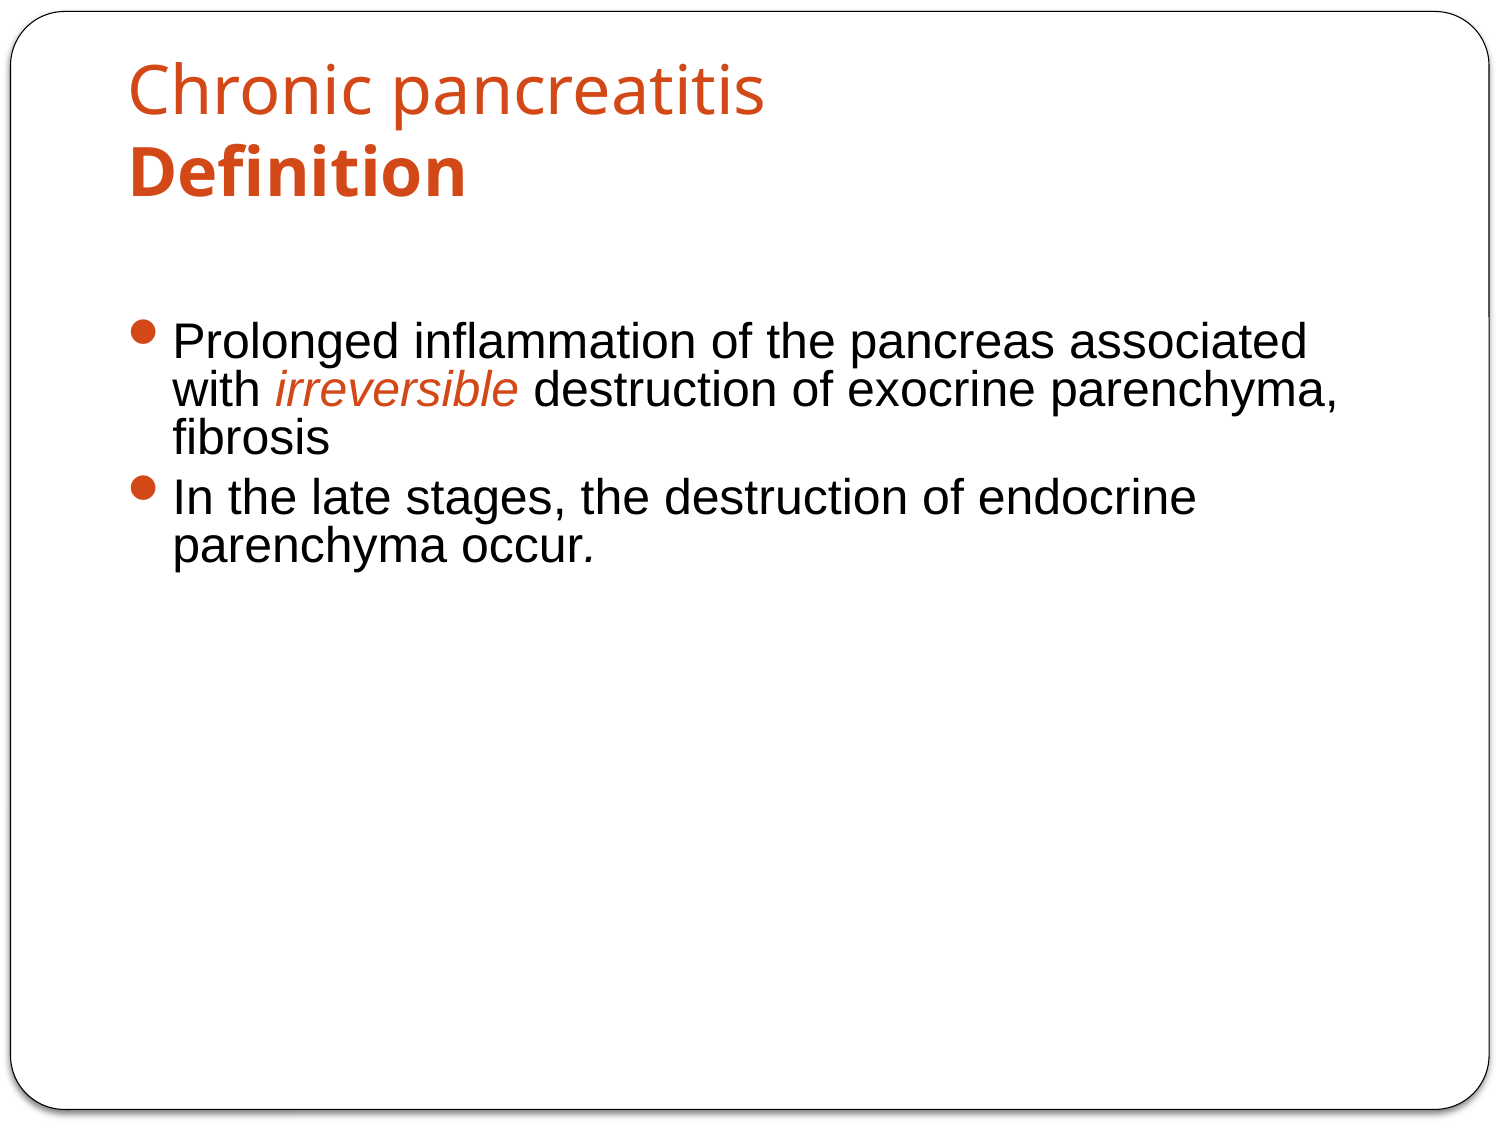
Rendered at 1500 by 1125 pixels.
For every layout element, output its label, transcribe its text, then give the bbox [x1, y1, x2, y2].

title Chronic pancreatitis Definition [112, 37, 1388, 225]
list Prolonged inflammation of the pancreas associated with irreversible destruction of exocrine parenchyma, fibrosis In the late stages, the destruction of endocrine parenchyma occur. [112, 312, 1388, 1063]
